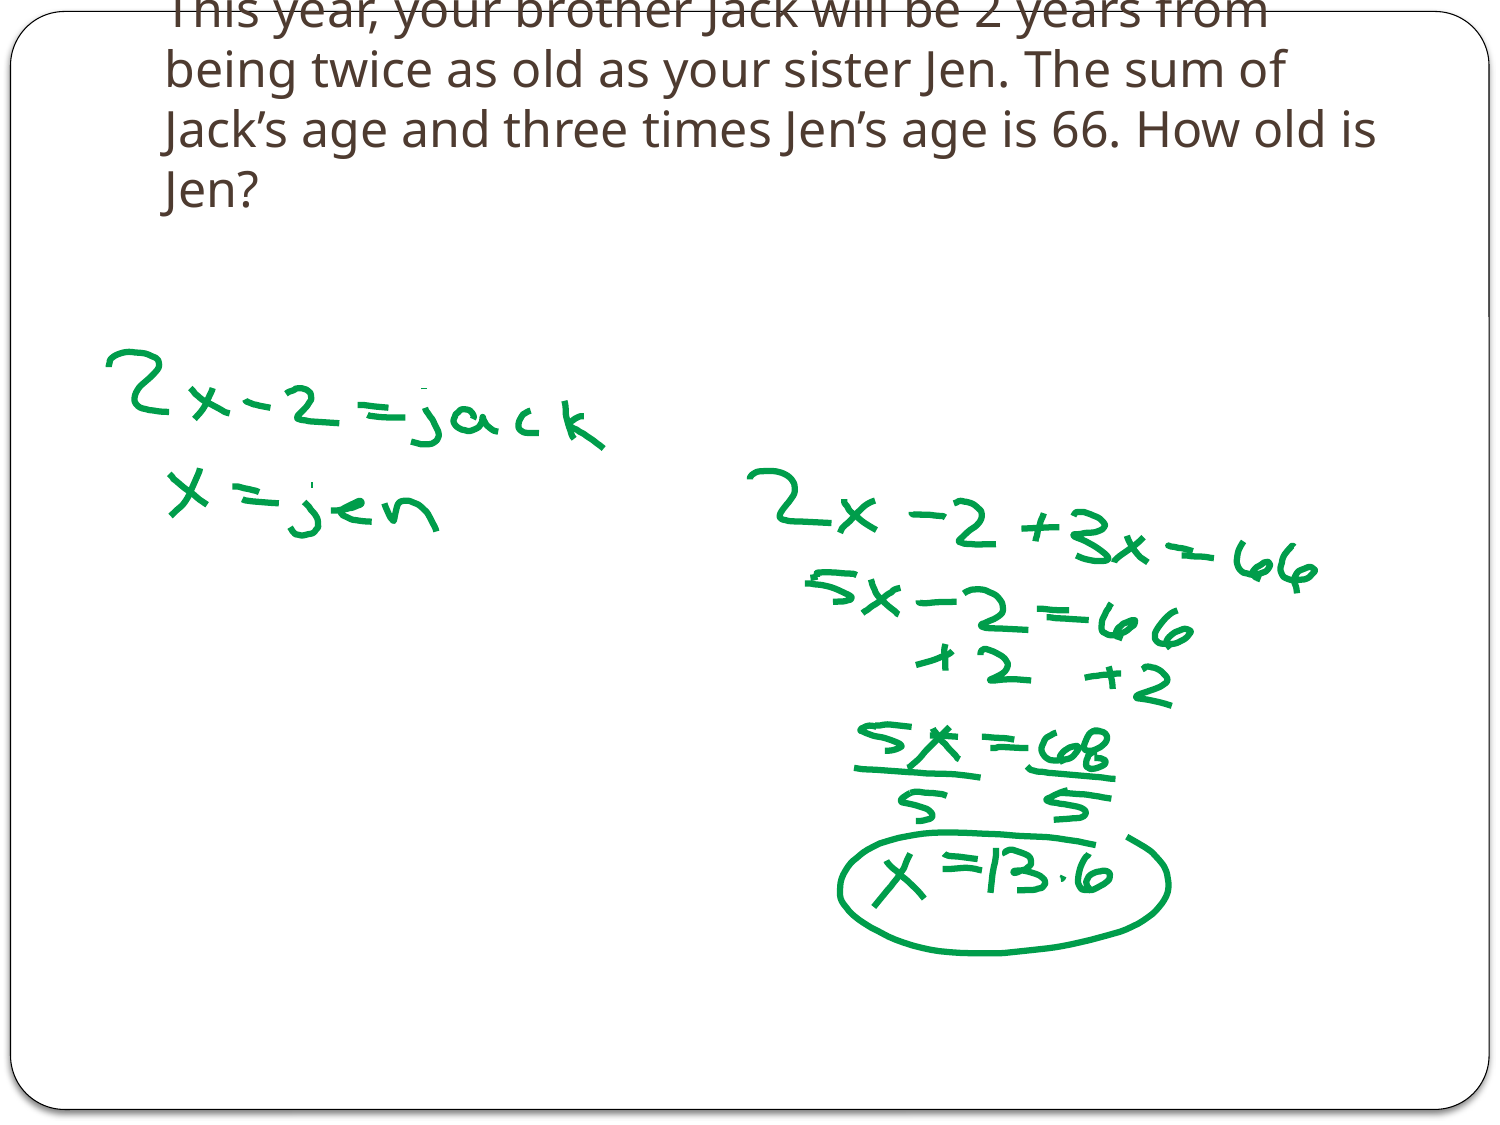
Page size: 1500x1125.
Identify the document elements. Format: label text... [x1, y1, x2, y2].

text_box [981, 736, 1015, 741]
text_box [979, 648, 1032, 682]
text_box [168, 473, 187, 490]
text_box [910, 790, 948, 797]
text_box [367, 414, 406, 419]
text_box [1026, 765, 1116, 780]
text_box [1057, 792, 1112, 800]
text_box [569, 415, 605, 450]
text_box [839, 499, 876, 534]
text_box [870, 579, 884, 599]
text_box [563, 400, 575, 440]
text_box [1154, 609, 1192, 649]
text_box [853, 767, 981, 779]
text_box [910, 511, 946, 519]
text_box [208, 400, 230, 415]
text_box [1085, 751, 1107, 770]
text_box [1110, 676, 1114, 690]
text_box [242, 498, 279, 505]
text_box [517, 409, 540, 434]
text_box [939, 737, 960, 760]
text_box [815, 571, 858, 576]
text_box [843, 499, 857, 515]
text_box [1040, 731, 1080, 764]
text_box [859, 724, 903, 752]
text_box [1113, 536, 1145, 563]
text_box [857, 515, 877, 531]
text_box [1083, 729, 1108, 752]
text_box [1034, 529, 1040, 542]
text_box [452, 408, 499, 433]
text_box [900, 792, 934, 822]
text_box [289, 501, 319, 537]
text_box [1045, 793, 1087, 821]
text_box [1279, 545, 1316, 594]
text_box [881, 598, 900, 616]
text_box [330, 500, 372, 523]
text_box [749, 470, 832, 524]
text_box [907, 726, 951, 769]
text_box [1181, 554, 1215, 559]
text_box [915, 650, 953, 666]
text_box [943, 643, 947, 654]
text_box [383, 499, 438, 532]
text_box [875, 723, 912, 728]
text_box [1126, 535, 1134, 547]
text_box [244, 399, 271, 409]
text_box [170, 468, 201, 517]
text_box [1135, 665, 1173, 707]
text_box [1100, 602, 1136, 640]
text_box [193, 387, 214, 420]
text_box [963, 588, 1029, 631]
text_box [953, 500, 996, 546]
text_box [285, 387, 340, 425]
text_box [1167, 544, 1194, 552]
text_box [1072, 511, 1110, 562]
text_box [1021, 526, 1060, 530]
text_box [232, 485, 260, 493]
text_box [191, 492, 208, 506]
text_box [1084, 672, 1122, 679]
text_box [1236, 540, 1271, 581]
text_box [1038, 513, 1045, 527]
text_box [918, 600, 957, 604]
text_box [410, 407, 440, 446]
text_box [839, 831, 1170, 955]
text_box [804, 582, 853, 603]
text_box [1132, 547, 1149, 564]
text_box [107, 351, 170, 413]
text_box [189, 387, 206, 402]
text_box [862, 587, 901, 614]
text_box [1046, 616, 1089, 621]
text_box [357, 404, 389, 409]
title This year, your brother Jack will be 2 years from being twice as old as your sister Jen. The sum of Jack’s age and three times Jen’s age is 66. How old is Jen? [150, 45, 1425, 233]
